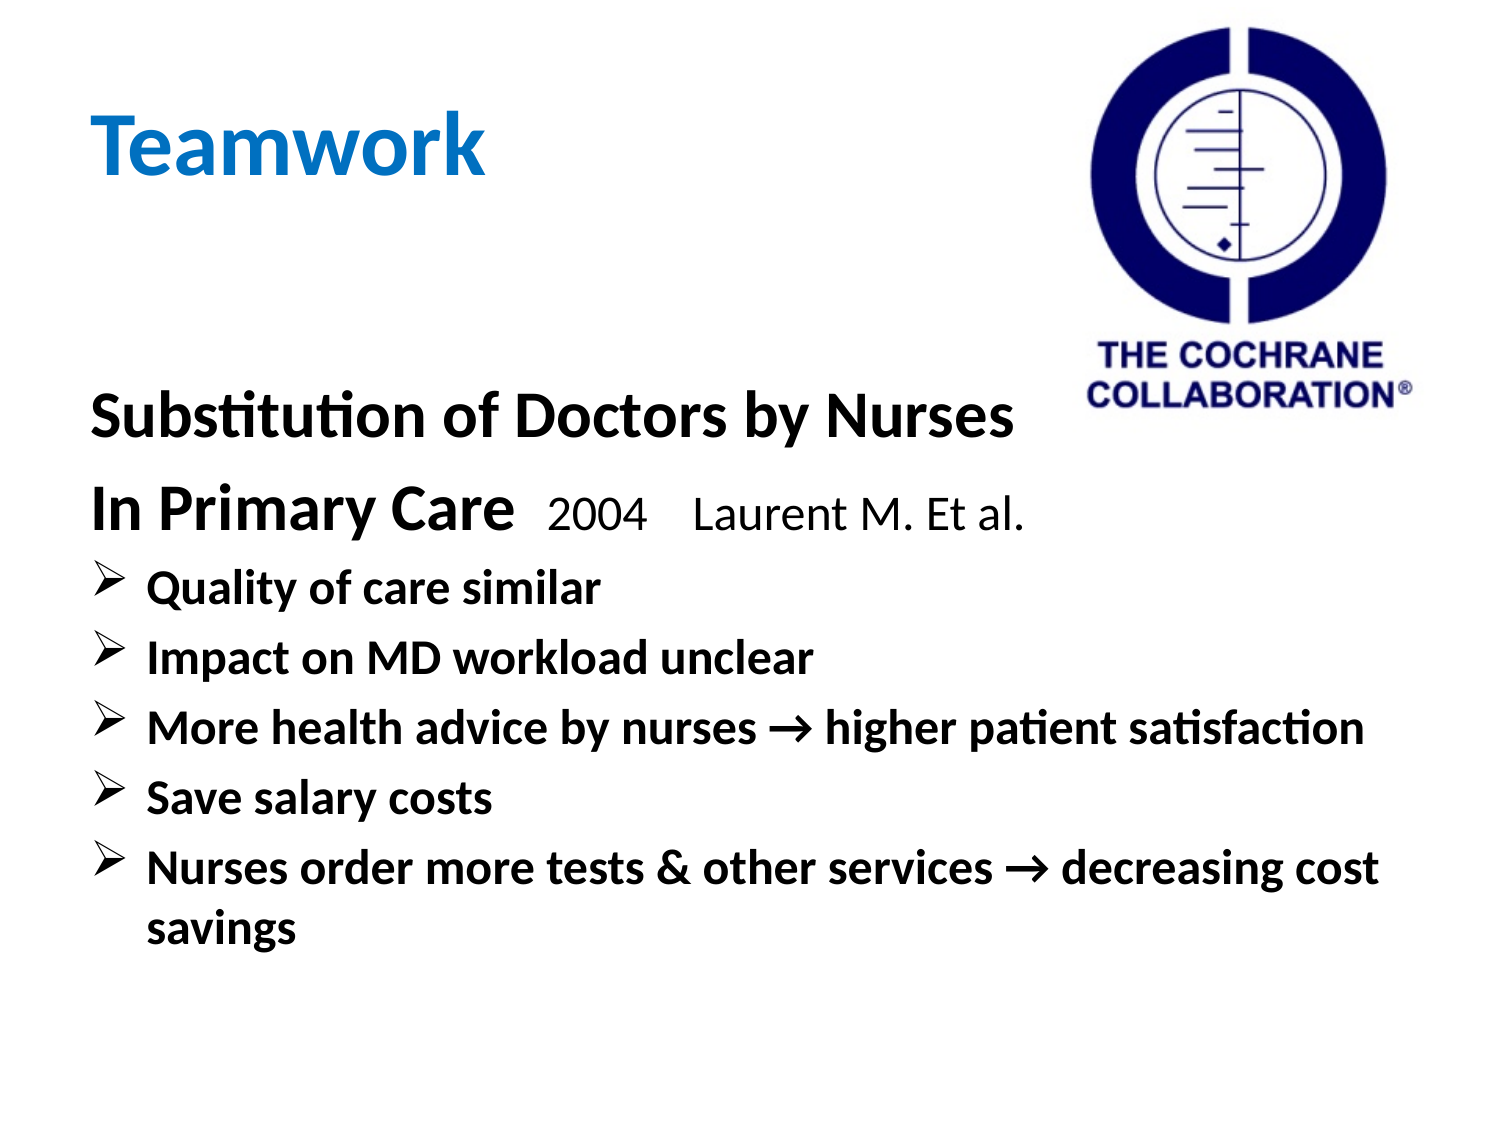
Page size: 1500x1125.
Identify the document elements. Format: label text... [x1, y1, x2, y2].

title Teamwork [75, 45, 918, 233]
picture [923, 7, 1500, 435]
list Substitution of Doctors by Nurses In Primary Care 2004 Laurent M. Et al. Quality of care similar Impact on MD workload unclear More health advice by nurses → higher patient satisfaction Save salary costs Nurses order more tests & other services → decreasing cost savings [75, 363, 1425, 1106]
